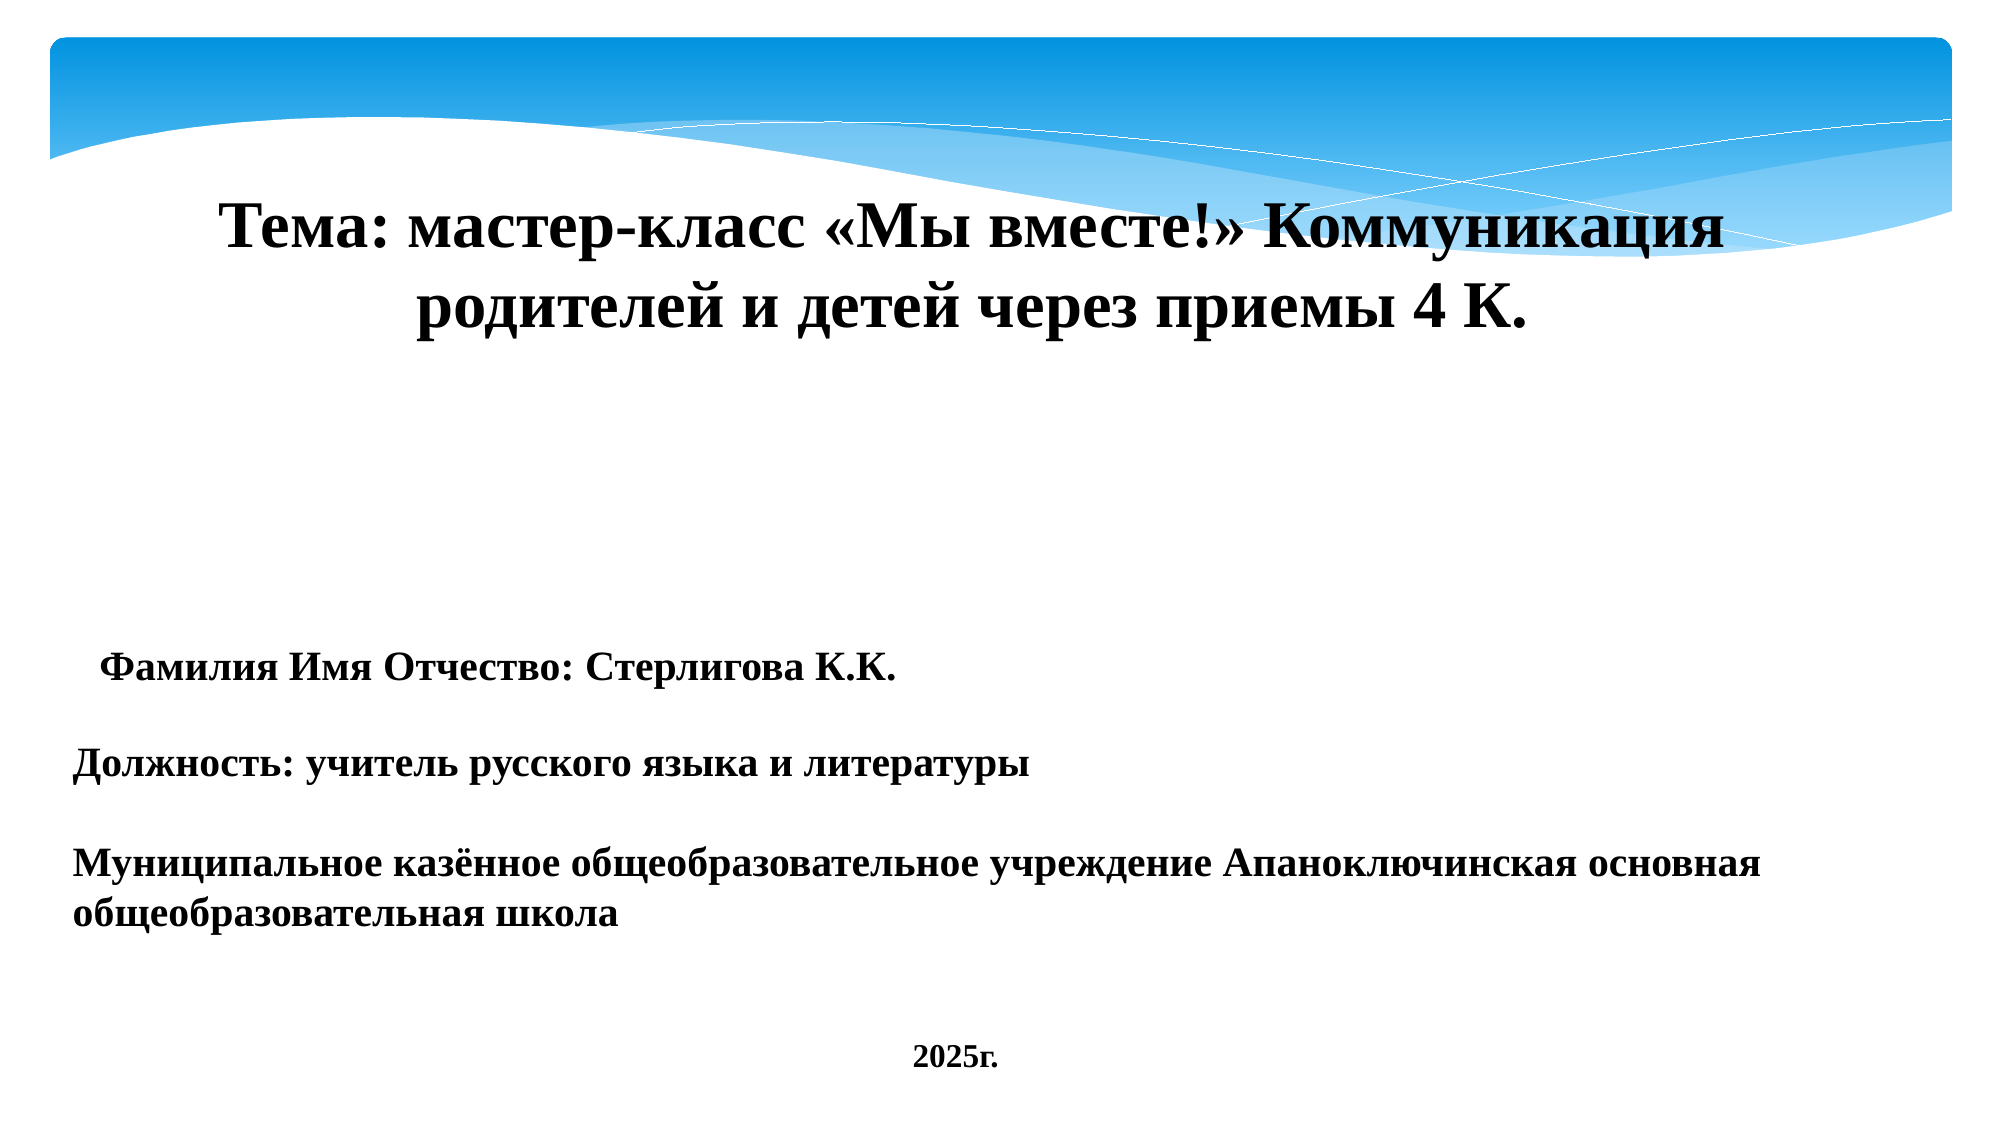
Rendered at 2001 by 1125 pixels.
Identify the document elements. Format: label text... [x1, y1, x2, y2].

text_box Тема: мастер-класс «Мы вместе!» Коммуникация родителей и детей через приемы 4 К. [204, 173, 1743, 448]
text_box Фамилия Имя Отчество: Стерлигова К.К. [41, 631, 912, 696]
text_box [41, 164, 1394, 341]
text_box [1481, 26, 1983, 135]
text_box Должность: учитель русского языка и литературы Муниципальное казённое общеобразовательное учреждение Апаноключинская основная общеобразовательная школа 2025г. [57, 727, 1854, 1125]
